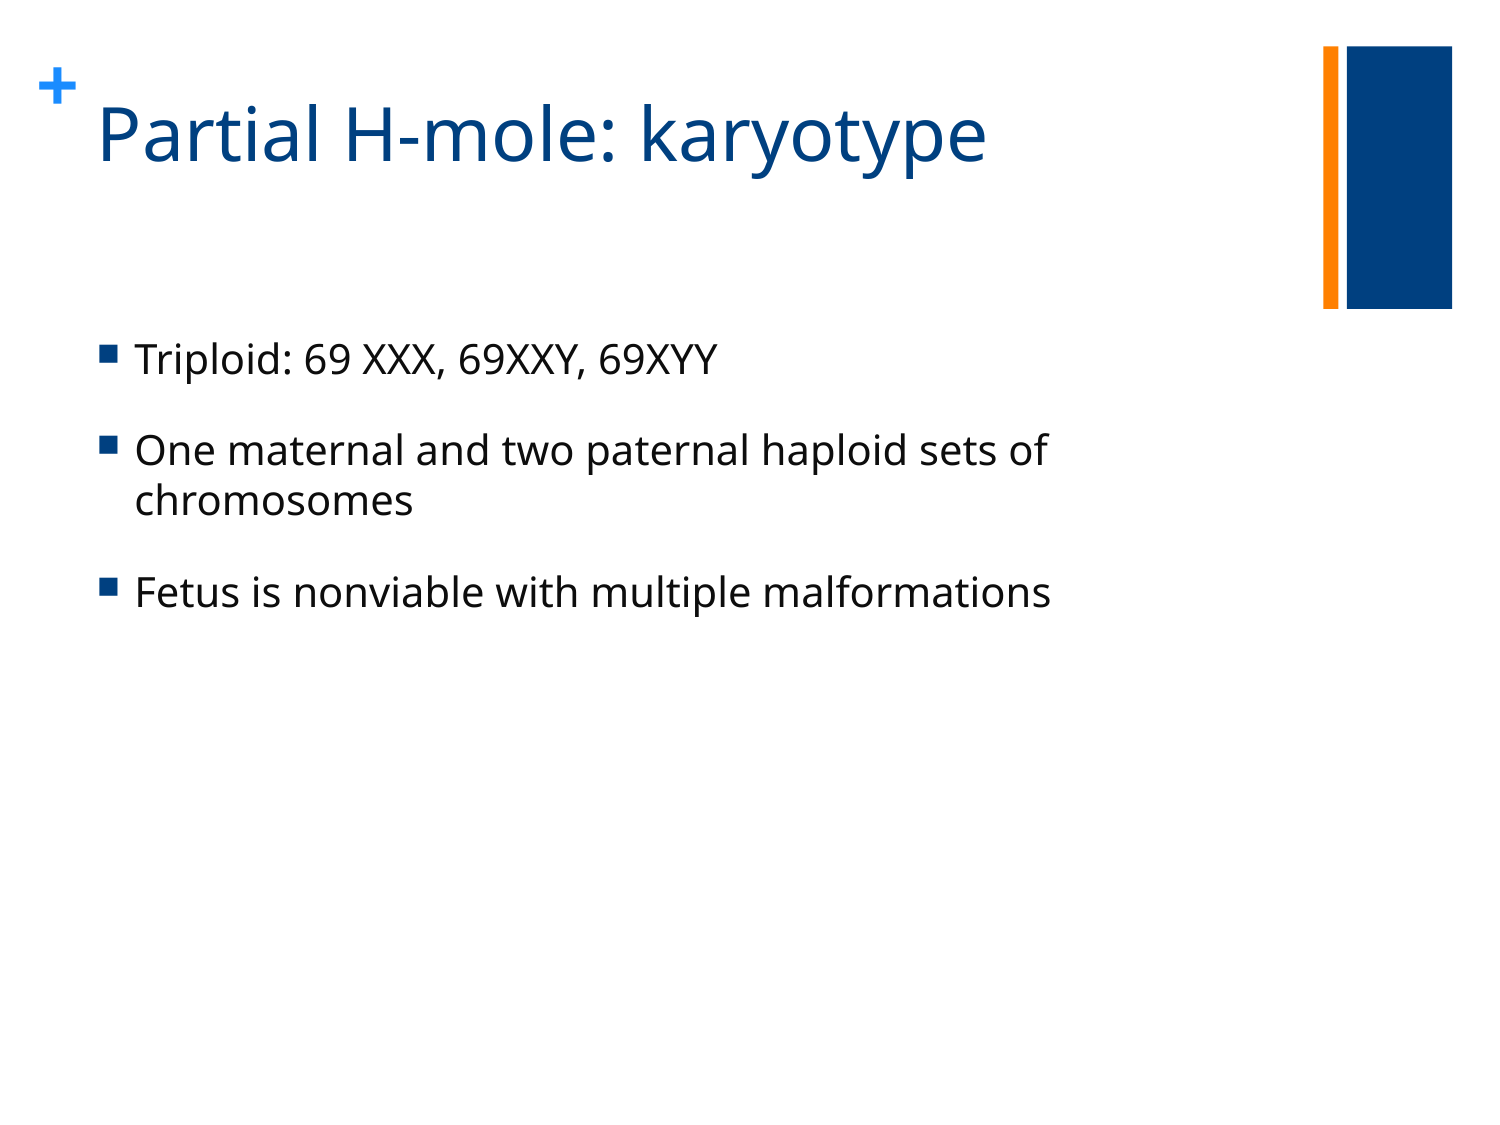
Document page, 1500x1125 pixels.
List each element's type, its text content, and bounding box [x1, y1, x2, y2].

list Triploid: 69 XXX, 69XXY, 69XYY One maternal and two paternal haploid sets of chromosomes Fetus is nonviable with multiple malformations [81, 324, 1322, 1005]
title Partial H-mole: karyotype [81, 79, 1322, 263]
